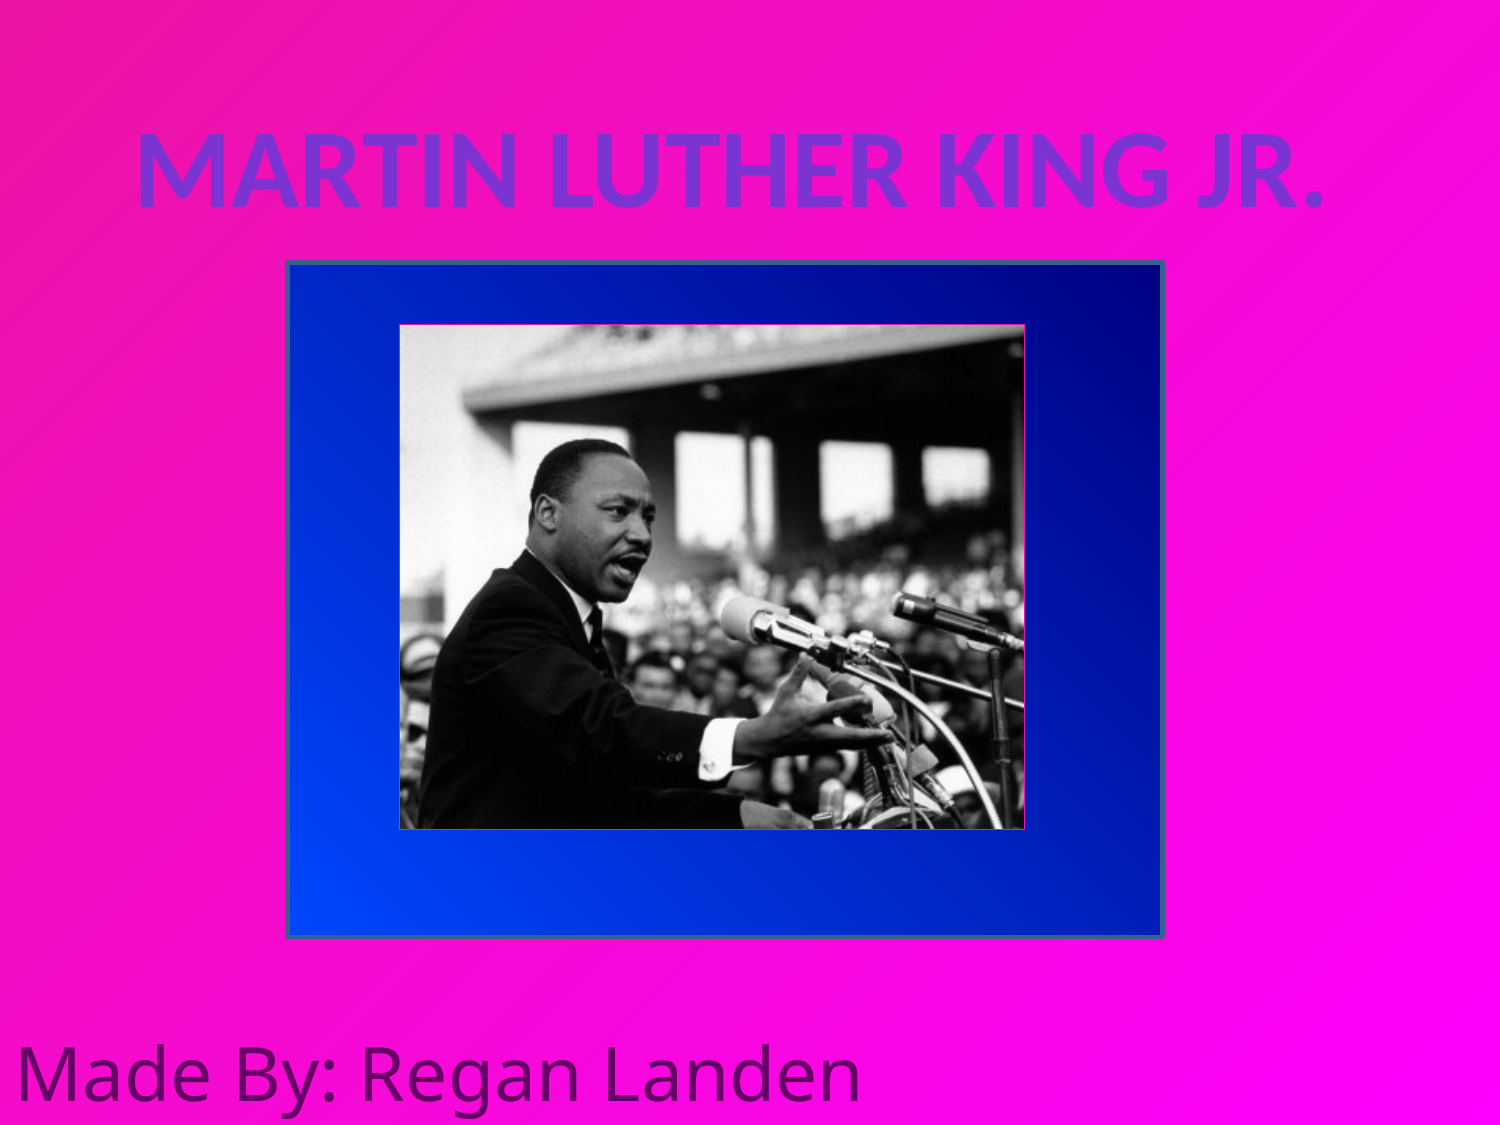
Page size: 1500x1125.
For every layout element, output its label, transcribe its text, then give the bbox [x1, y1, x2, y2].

picture [399, 324, 1026, 830]
text_box Made By: Regan Landen [0, 1018, 1000, 1124]
text_box [285, 260, 1165, 939]
text_box Martin Luther King Jr. [118, 87, 1346, 238]
